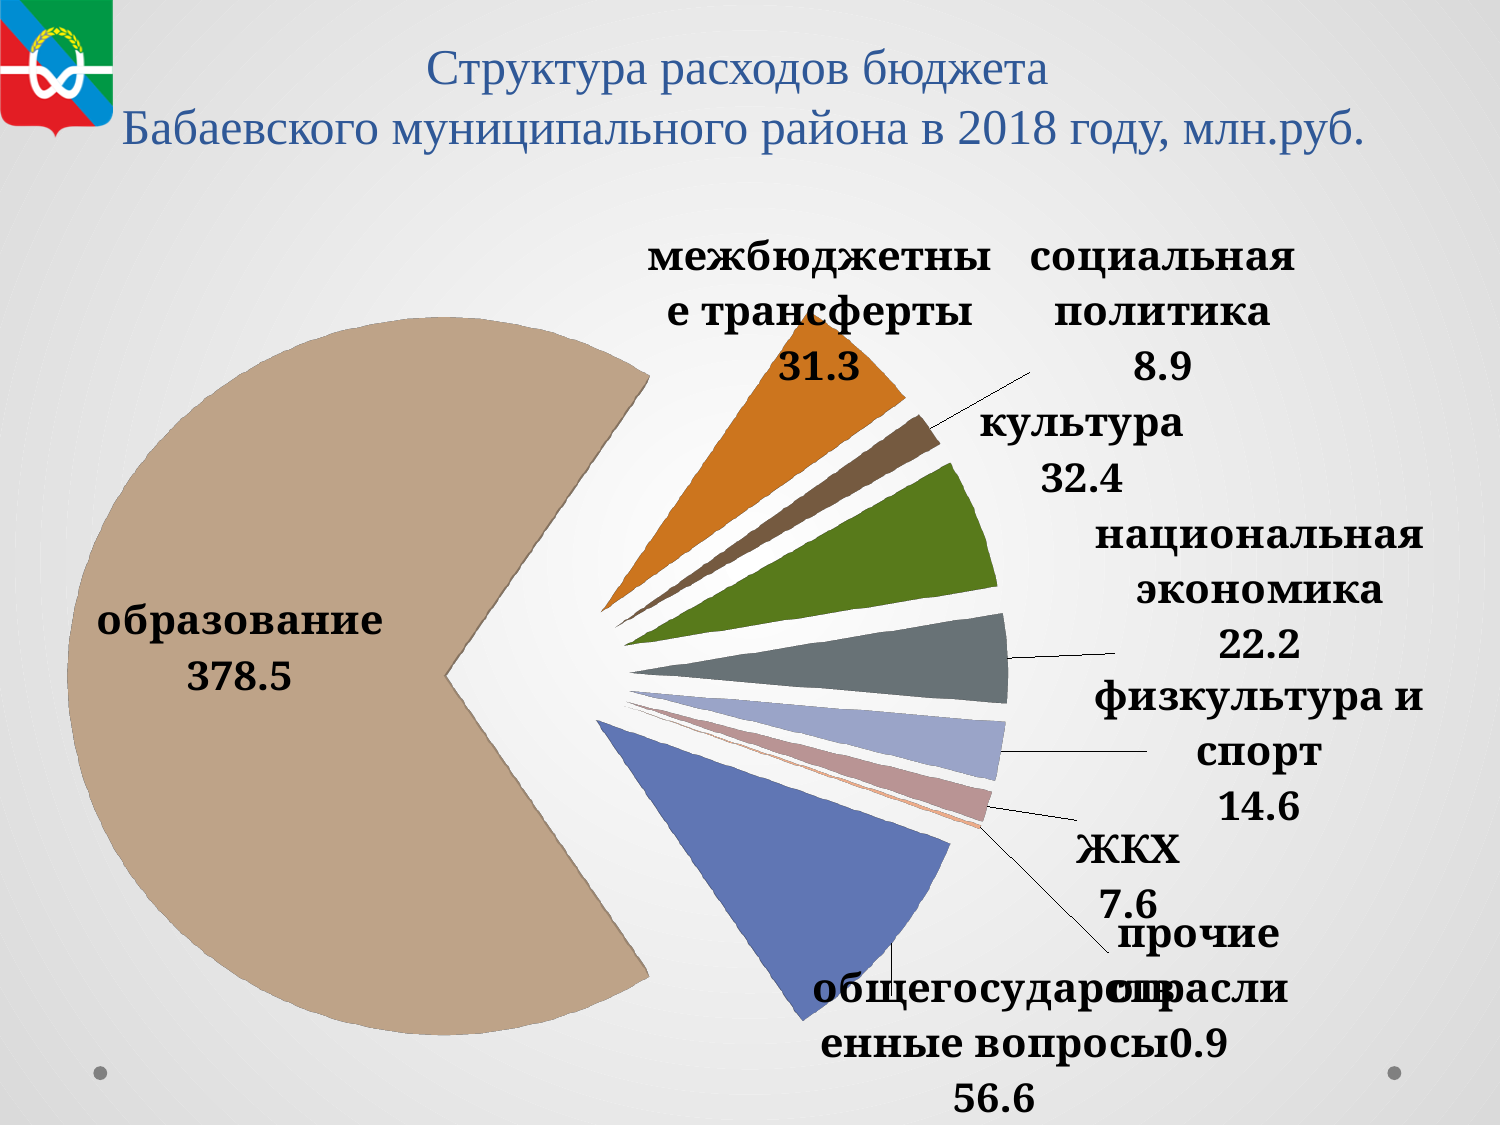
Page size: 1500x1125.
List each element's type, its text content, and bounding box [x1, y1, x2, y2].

title Структура расходов бюджета Бабаевского муниципального района в 2018 году, млн.руб. [62, 0, 1413, 163]
picture [0, 0, 113, 138]
chart [0, 184, 1426, 1125]
